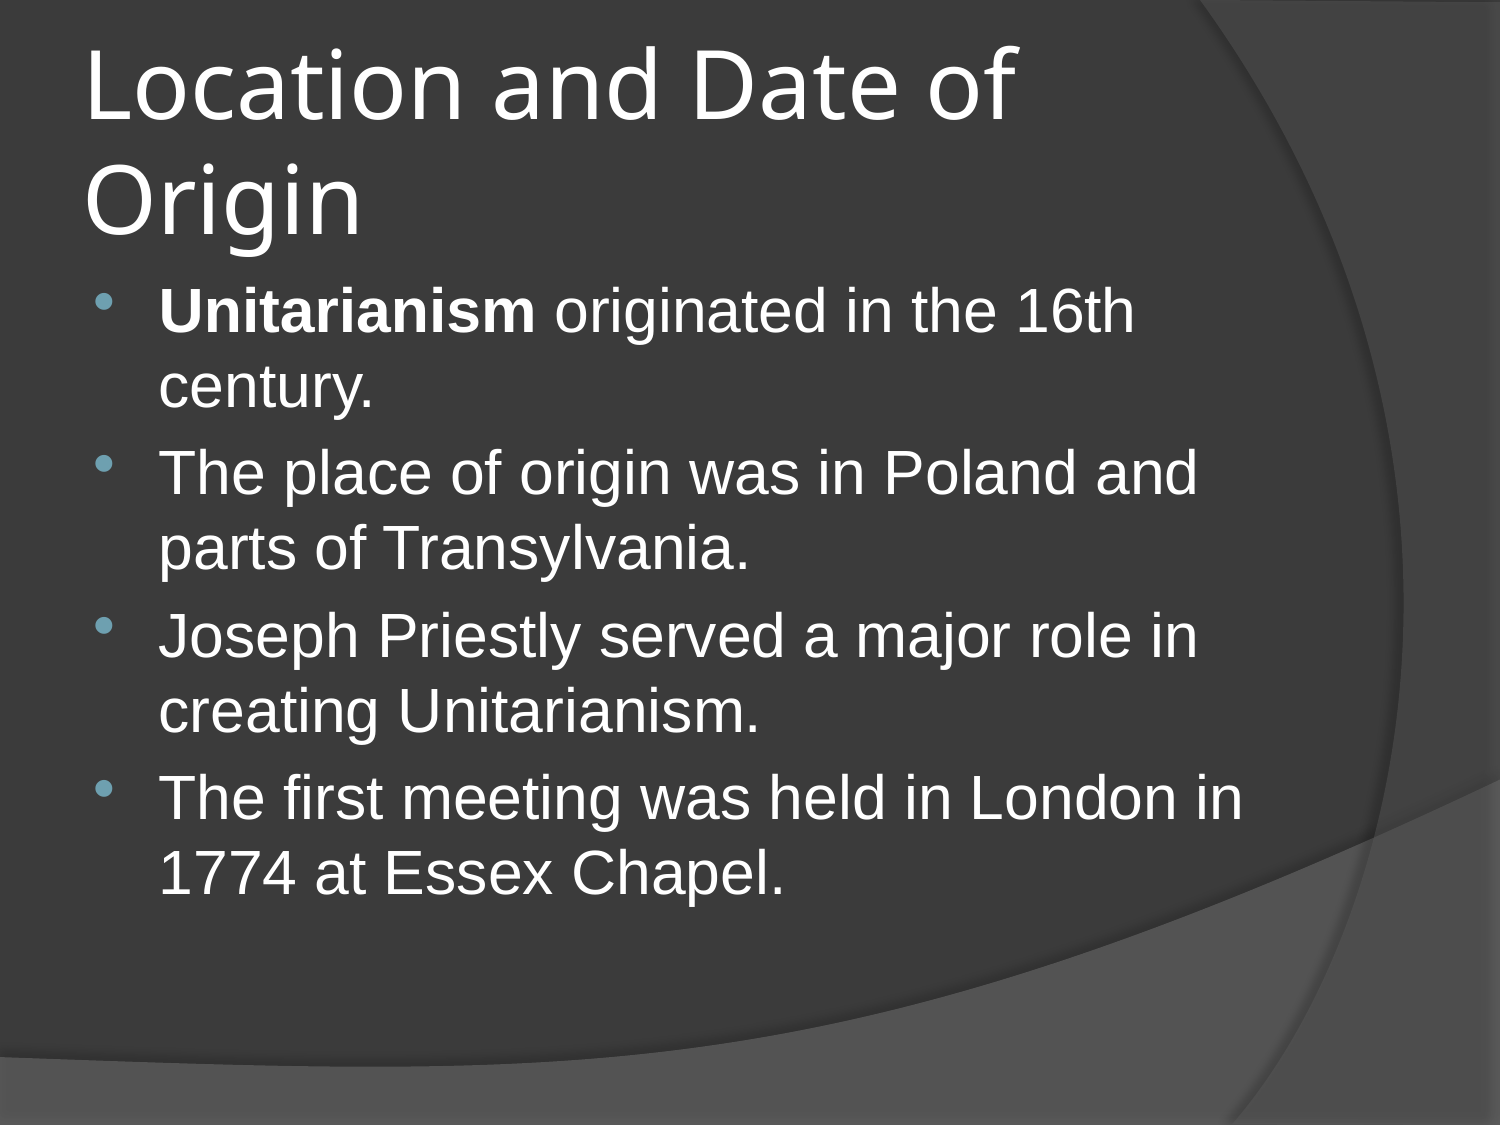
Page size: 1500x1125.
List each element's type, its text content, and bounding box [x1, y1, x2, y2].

title Location and Date of Origin [75, 45, 1300, 233]
list Unitarianism originated in the 16th century. The place of origin was in Poland and parts of Transylvania. Joseph Priestly served a major role in creating Unitarianism. The first meeting was held in London in 1774 at Essex Chapel. [75, 262, 1300, 1013]
